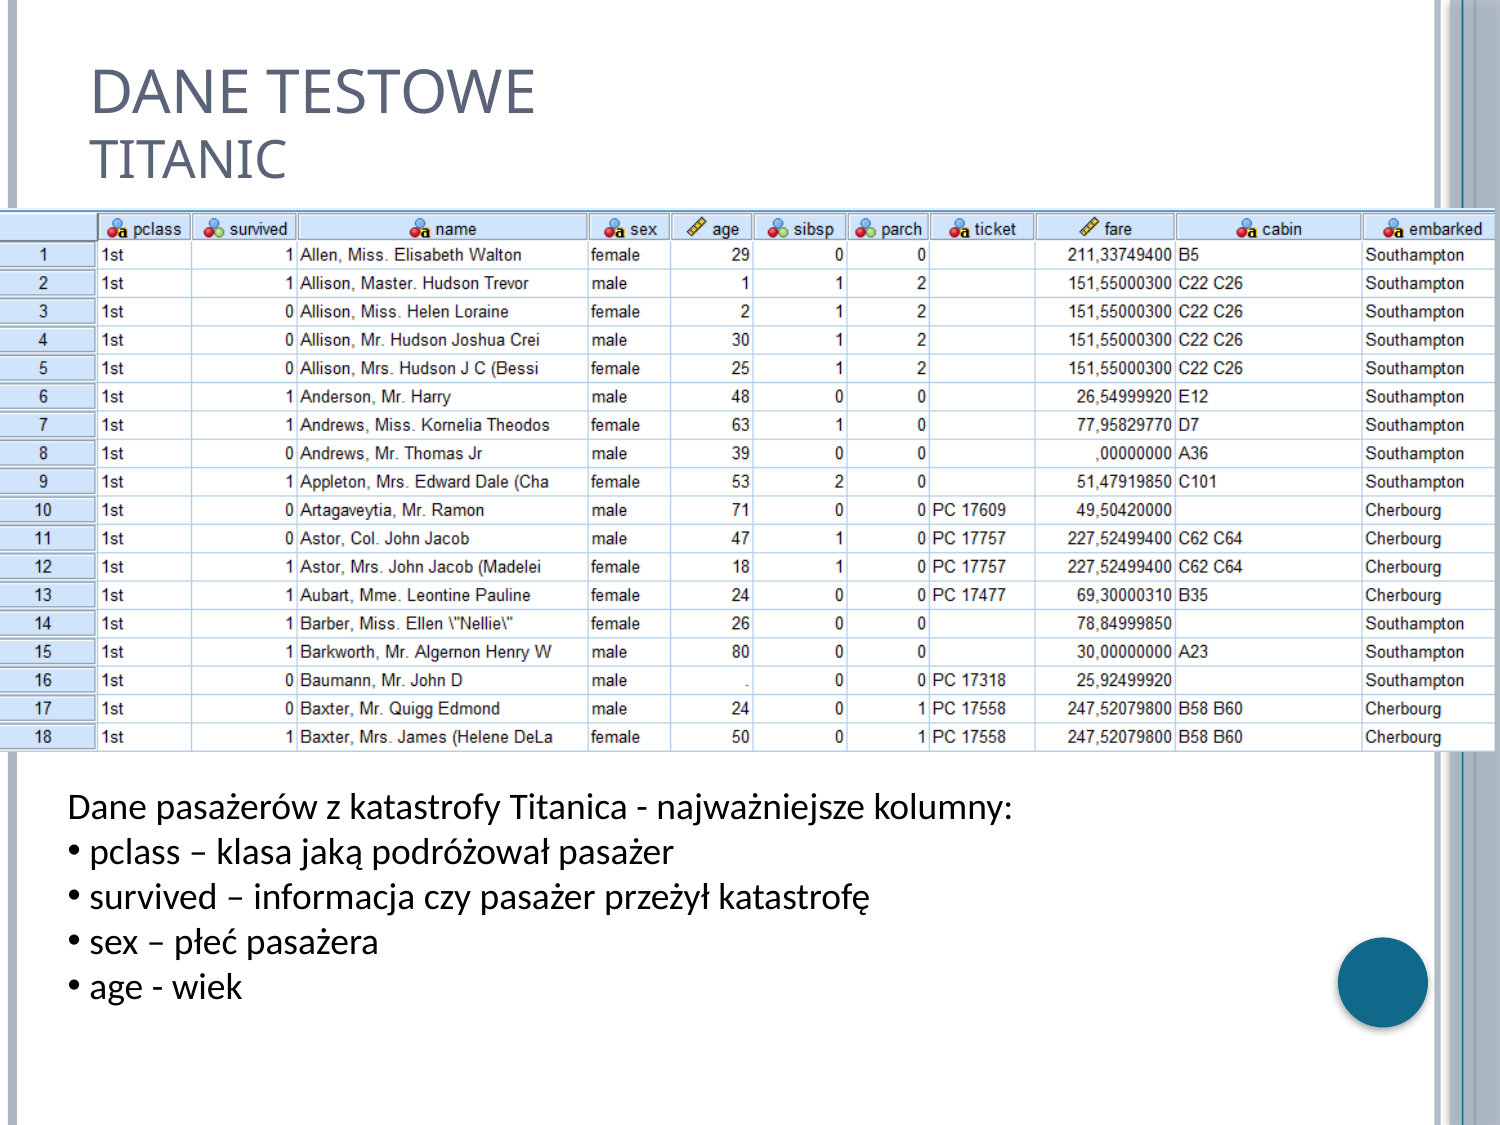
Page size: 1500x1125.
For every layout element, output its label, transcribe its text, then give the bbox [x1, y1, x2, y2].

picture [0, 207, 1496, 752]
text_box Dane pasażerów z katastrofy Titanica - najważniejsze kolumny: pclass – klasa jaką podróżował pasażer survived – informacja czy pasażer przeżył katastrofę sex – płeć pasażera age - wiek [53, 775, 1211, 1015]
title Dane testowe Titanic [75, 45, 1300, 197]
